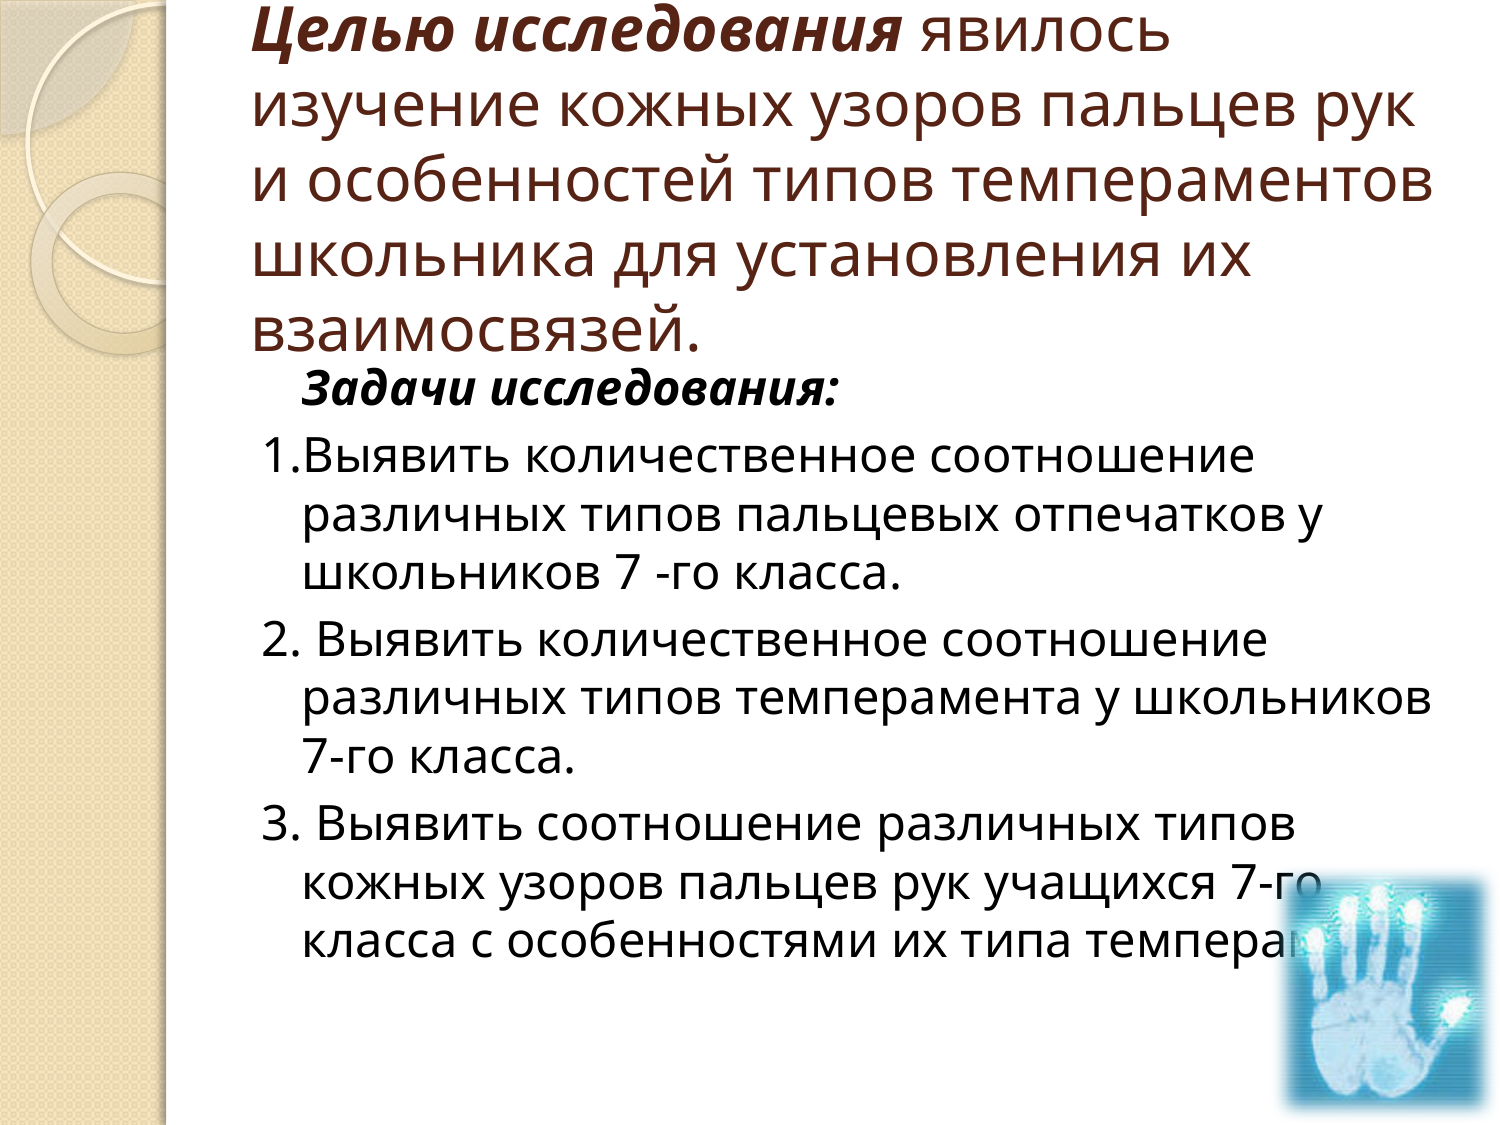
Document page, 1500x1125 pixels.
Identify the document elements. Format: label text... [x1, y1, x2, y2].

picture [1269, 863, 1500, 1125]
title Целью исследования явилось изучение кожных узоров пальцев рук и особенностей типов темпераментов школьника для установления их взаимосвязей. [235, 45, 1466, 233]
list Задачи исследования: 1.Выявить количественное соотношение различных типов пальцевых отпечатков у школьников 7 -го класса. 2. Выявить количественное соотношение различных типов темперамента у школьников 7-го класса. 3. Выявить соотношение различных типов кожных узоров пальцев рук учащихся 7-го класса с особенностями их типа темперамента. [235, 290, 1466, 1025]
